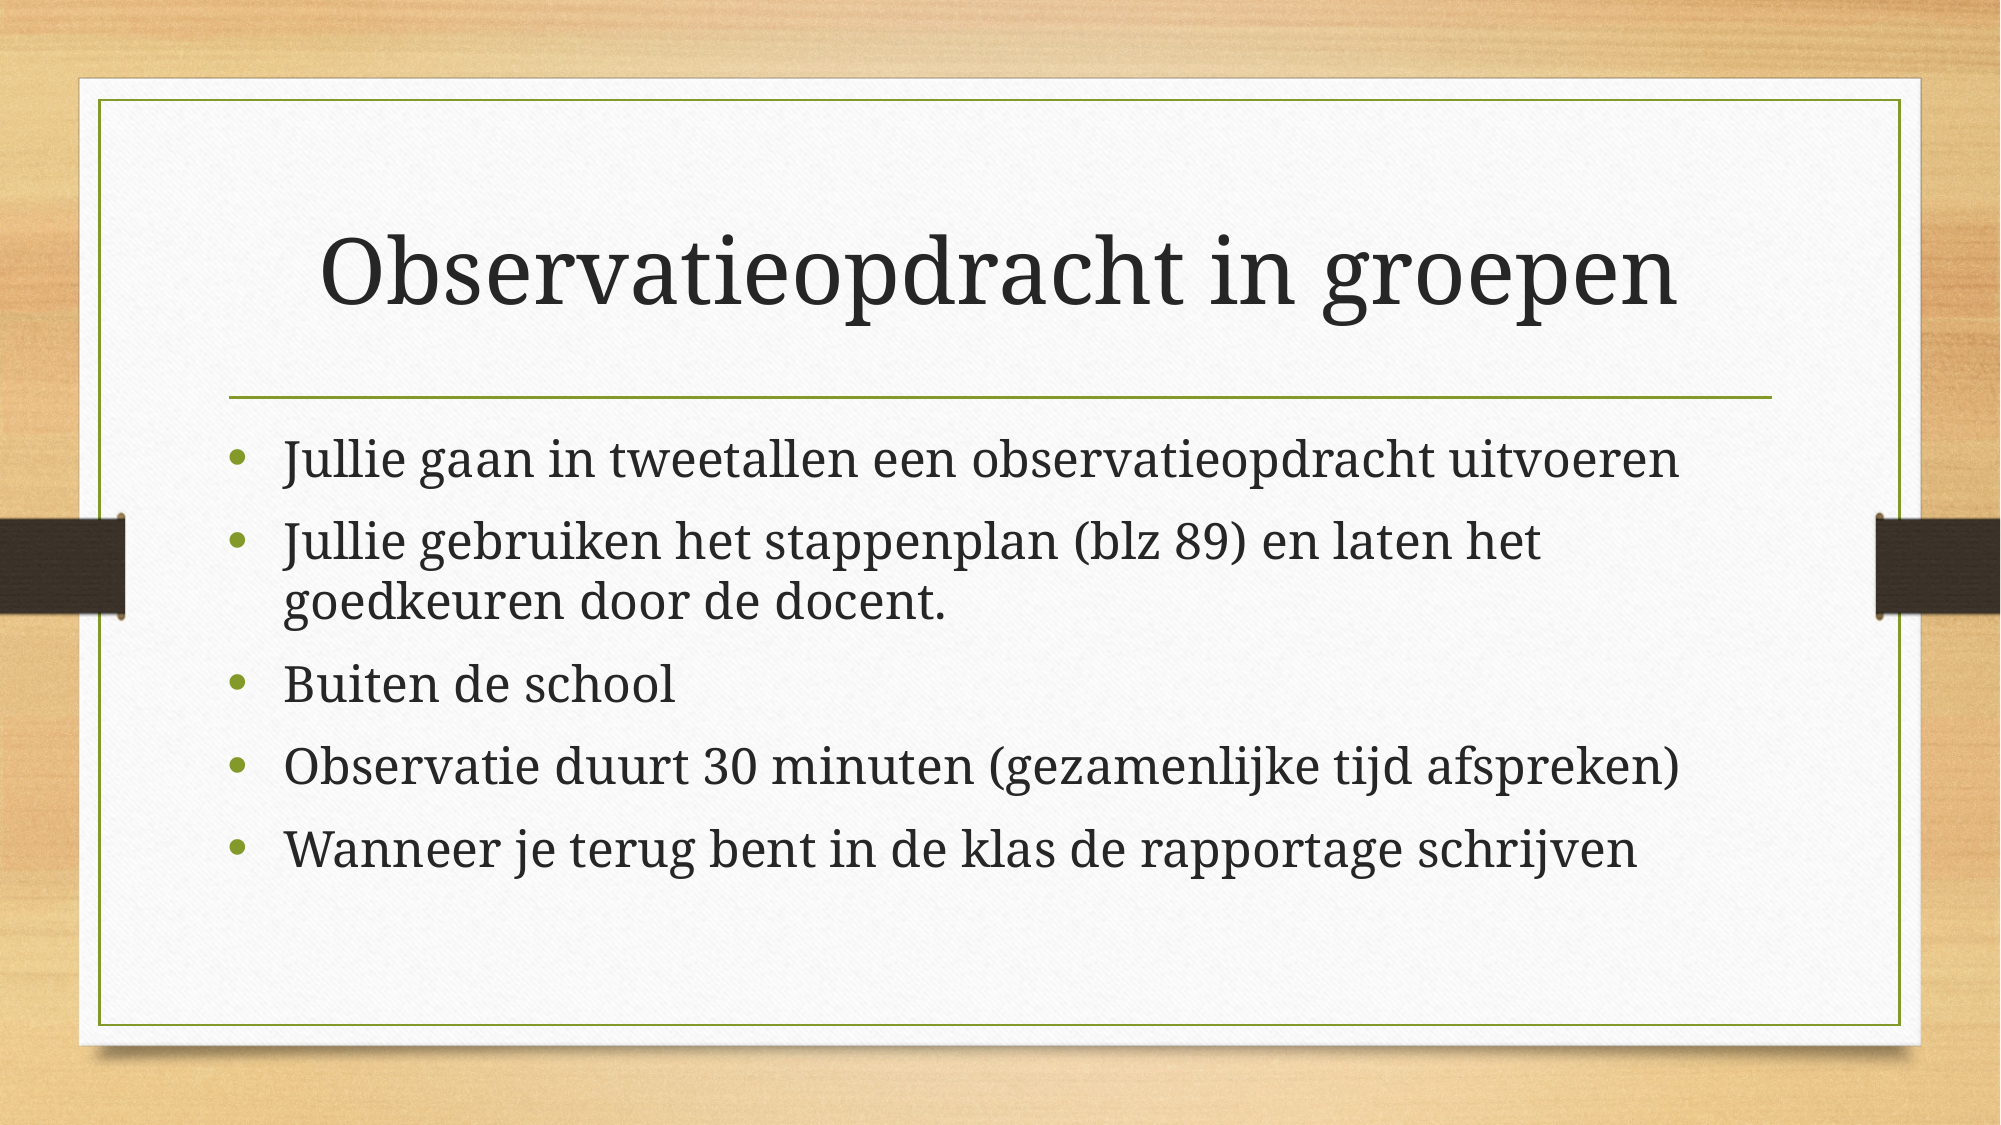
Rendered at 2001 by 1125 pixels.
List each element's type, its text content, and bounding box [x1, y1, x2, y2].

title Observatieopdracht in groepen [212, 161, 1788, 375]
picture [0, 0, 2001, 1125]
list Jullie gaan in tweetallen een observatieopdracht uitvoeren Jullie gebruiken het stappenplan (blz 89) en laten het goedkeuren door de docent. Buiten de school Observatie duurt 30 minuten (gezamenlijke tijd afspreken) Wanneer je terug bent in de klas de rapportage schrijven [212, 419, 1788, 964]
